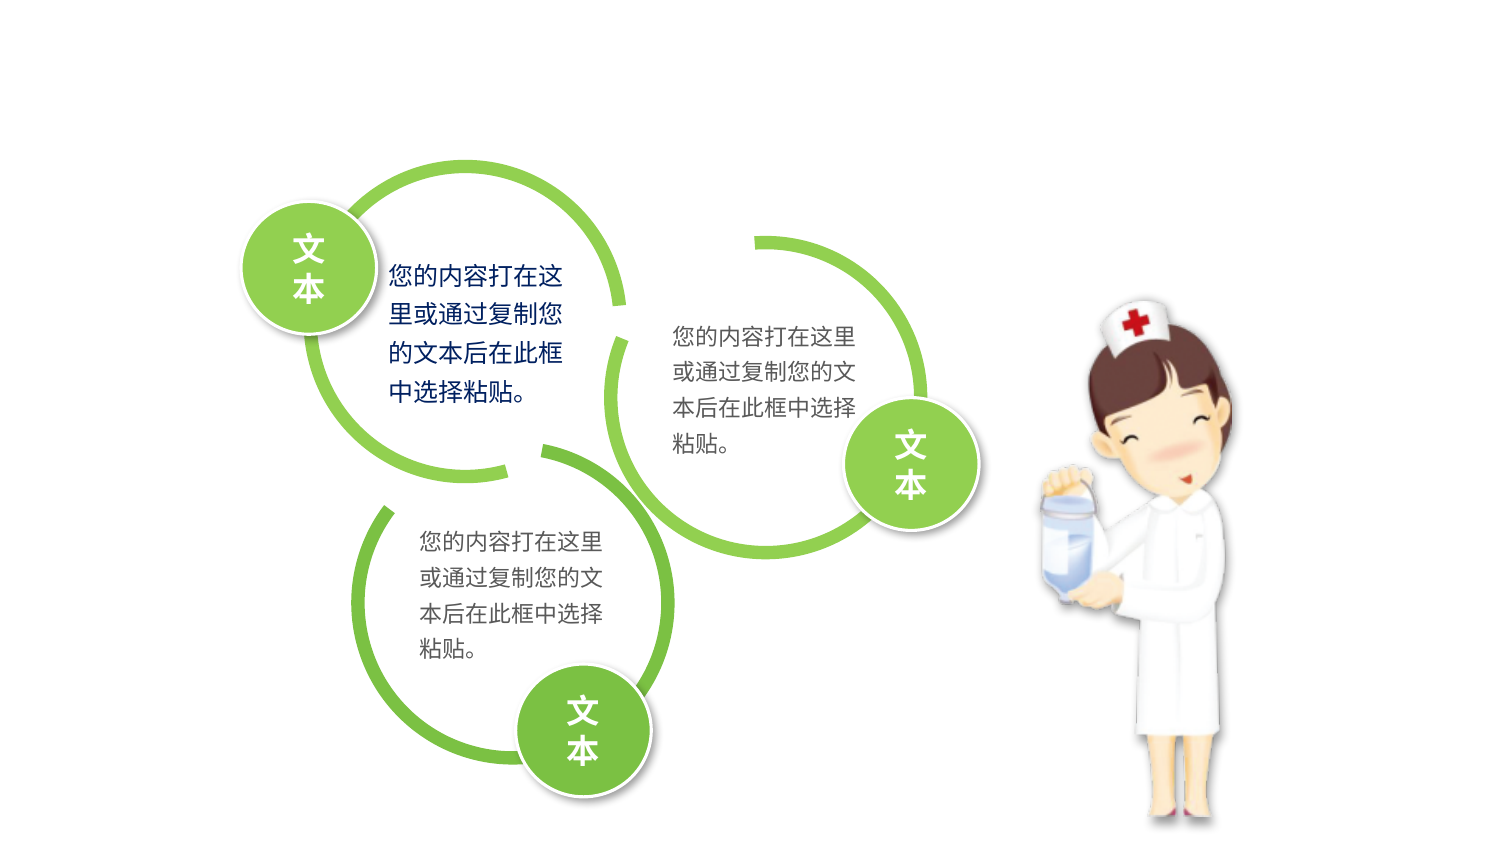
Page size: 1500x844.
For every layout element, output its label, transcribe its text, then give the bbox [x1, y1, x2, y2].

text_box 您的内容打在这里或通过复制您的文本后在此框中选择粘贴。 [658, 307, 878, 464]
text_box [538, 441, 677, 693]
text_box 文本 [513, 670, 654, 799]
text_box [349, 503, 519, 767]
text_box [601, 334, 868, 562]
text_box 您的内容打在这里或通过复制您的文本后在此框中选择粘贴。 [405, 512, 625, 670]
picture [1039, 301, 1233, 817]
text_box 您的内容打在这里或通过复制您的文本后在此框中选择粘贴。 [375, 244, 594, 414]
text_box [348, 157, 629, 309]
text_box 文本 [841, 395, 982, 533]
text_box 文本 [238, 199, 375, 337]
text_box [303, 346, 511, 486]
text_box [752, 233, 930, 395]
